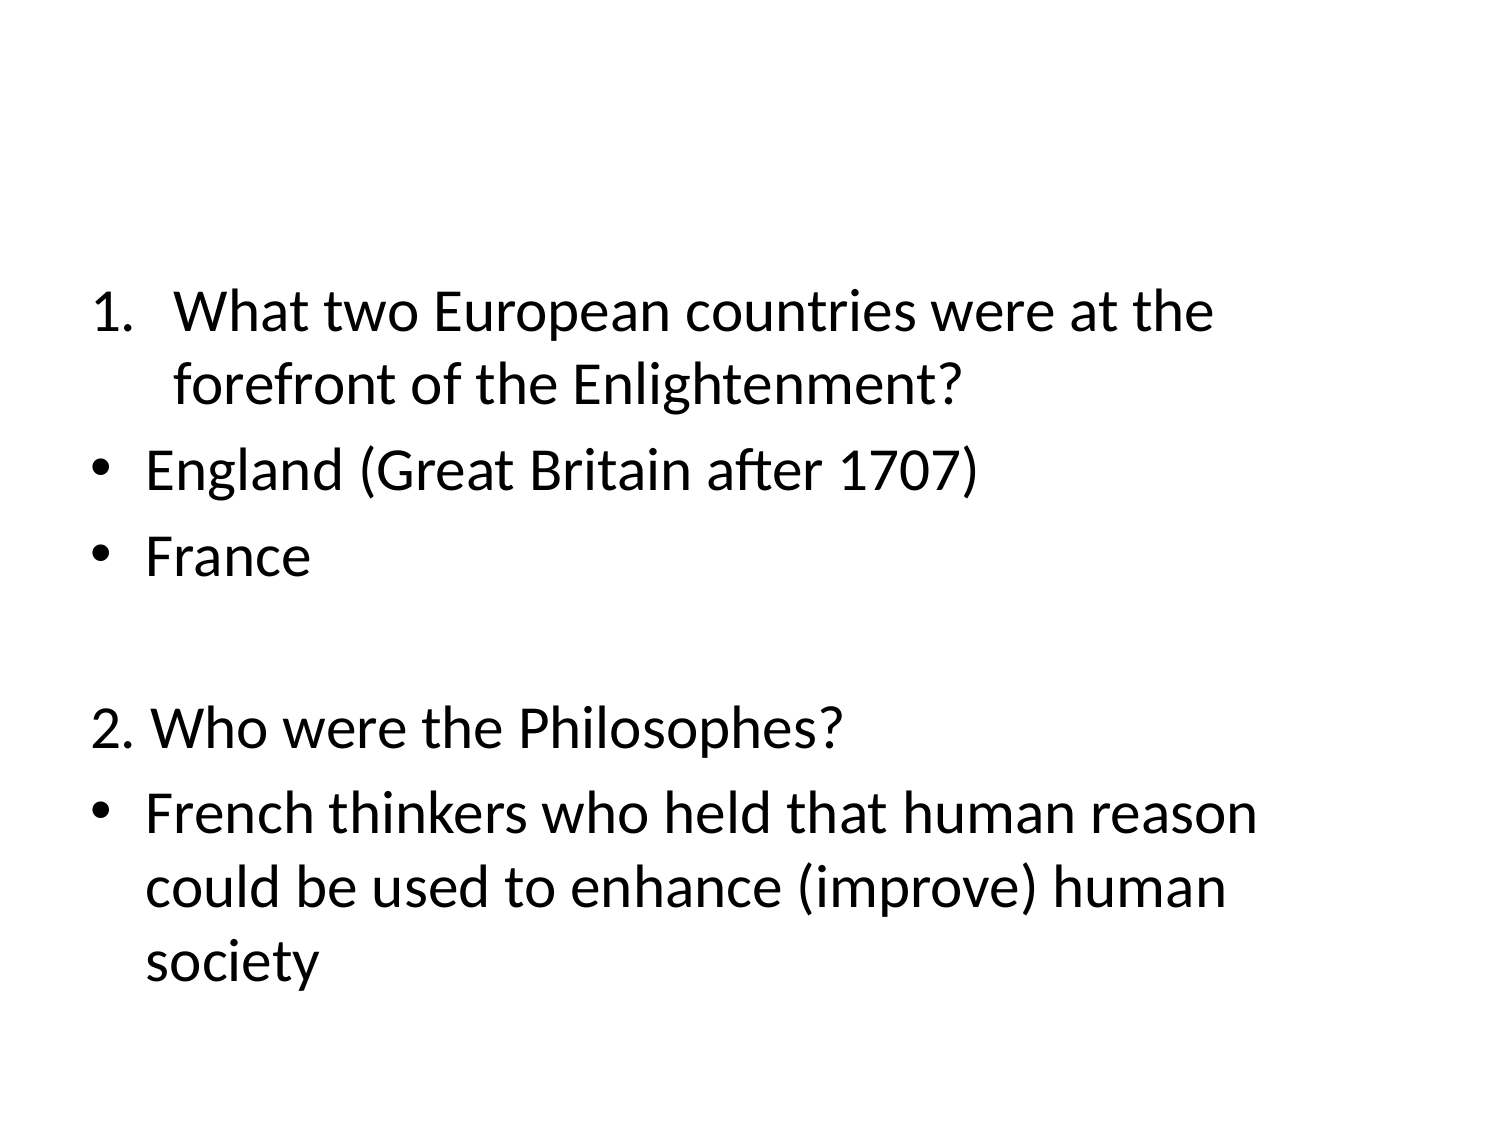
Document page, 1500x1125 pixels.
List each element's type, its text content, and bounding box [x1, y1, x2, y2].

list What two European countries were at the forefront of the Enlightenment? England (Great Britain after 1707) France 2. Who were the Philosophes? French thinkers who held that human reason could be used to enhance (improve) human society [75, 262, 1425, 1005]
